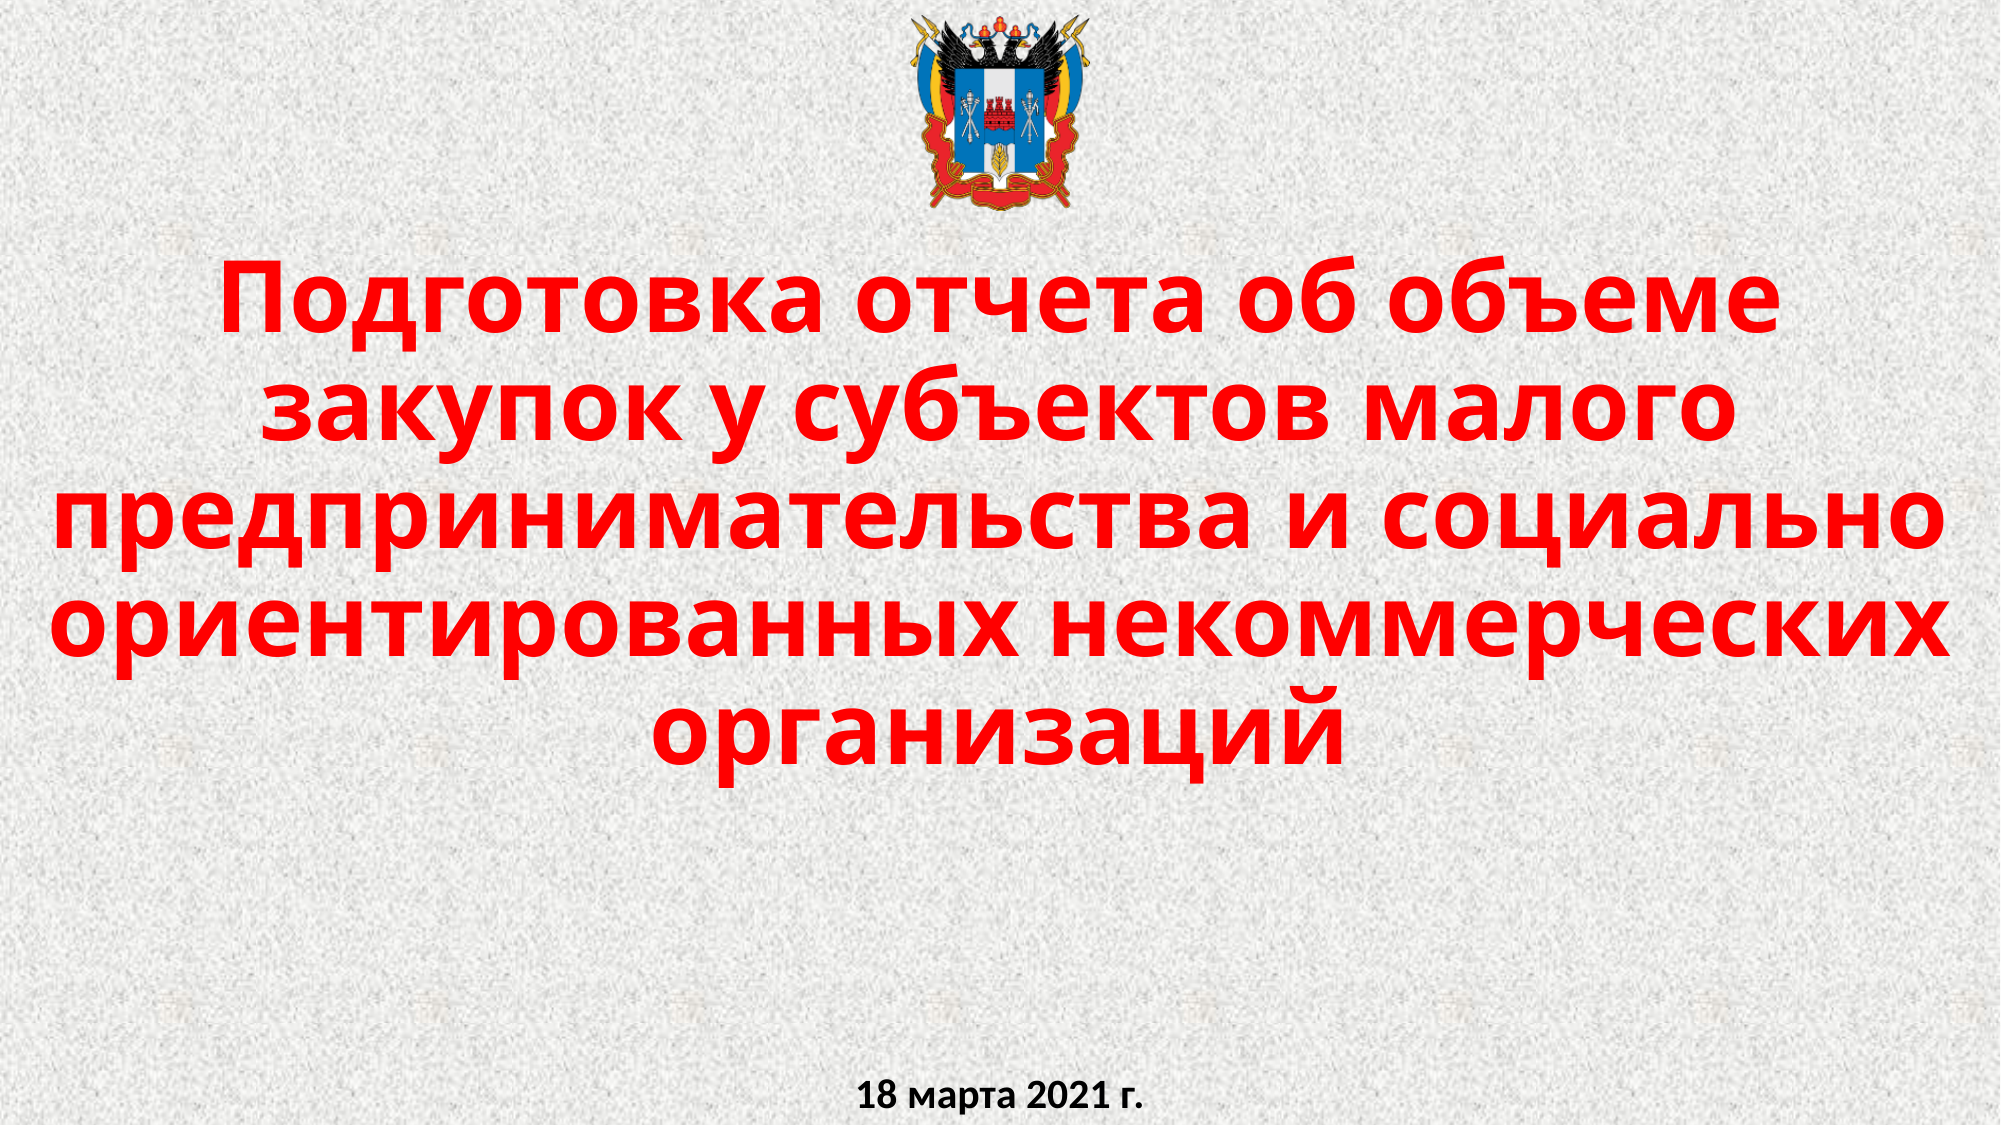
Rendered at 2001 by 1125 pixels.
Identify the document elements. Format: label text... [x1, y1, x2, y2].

text_box 18 марта 2021 г. [0, 1059, 2000, 1125]
picture [0, 0, 2001, 1125]
title Подготовка отчета об объеме закупок у субъектов малого предпринимательства и социально ориентированных некоммерческих организаций [0, 210, 2000, 822]
